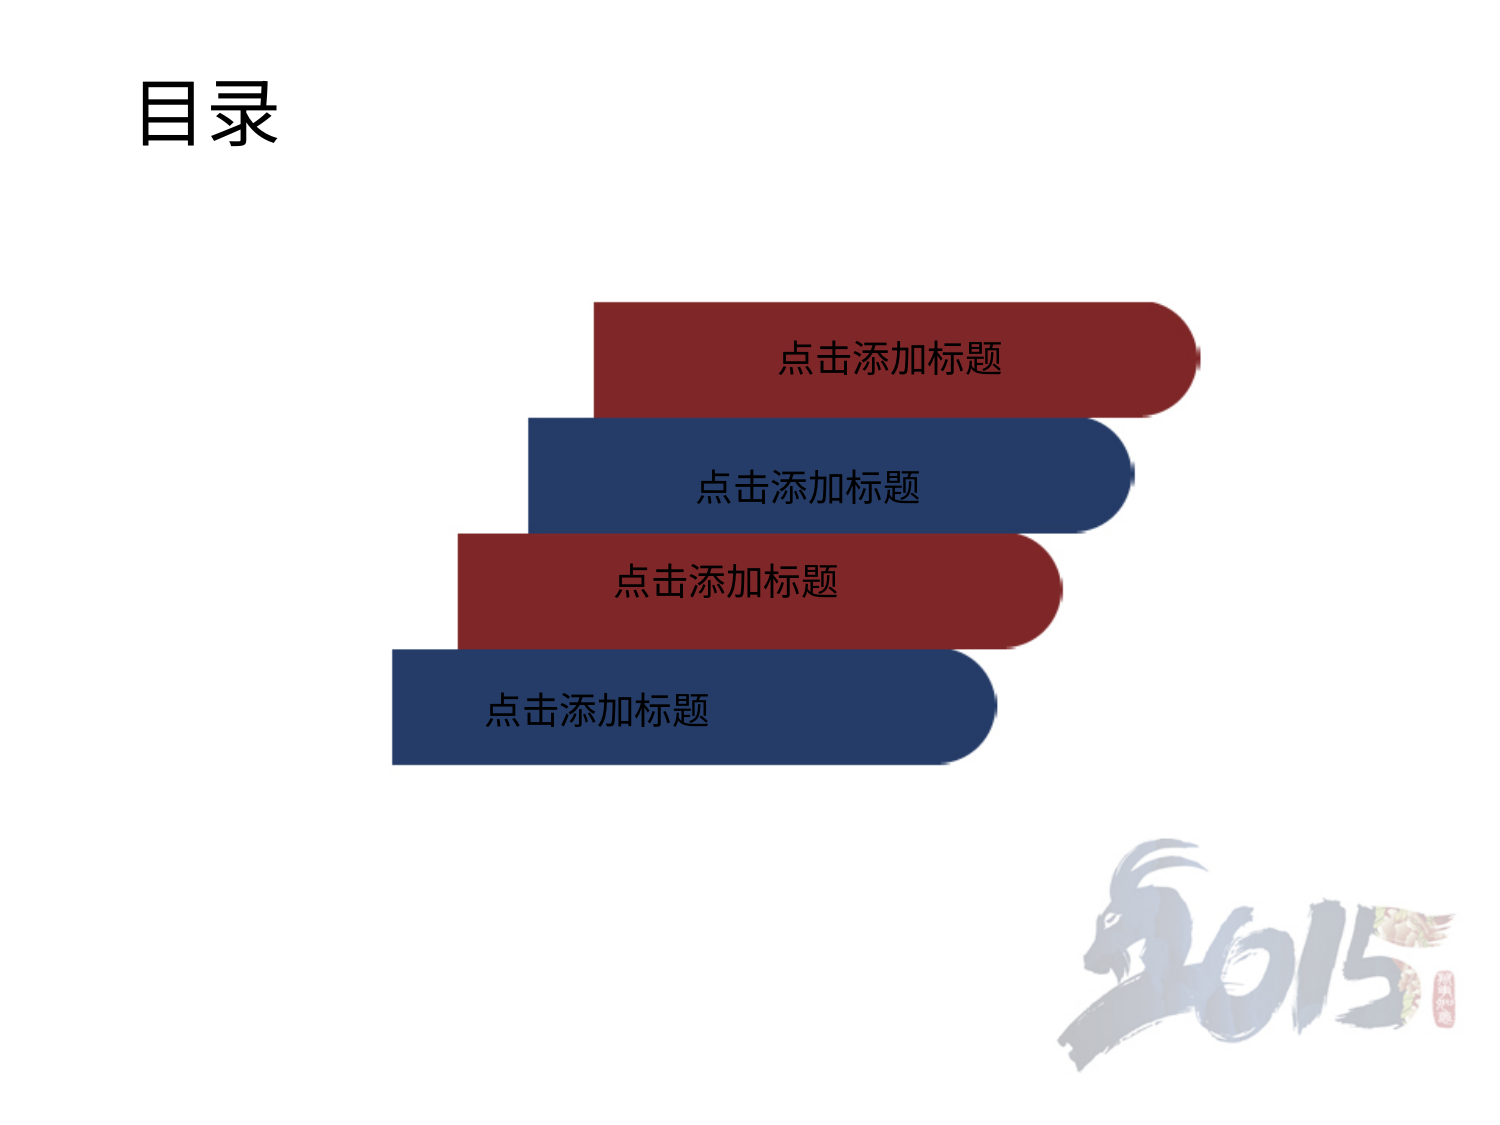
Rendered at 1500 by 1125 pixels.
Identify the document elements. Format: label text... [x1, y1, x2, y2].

text_box 点击添加标题 [470, 679, 725, 740]
text_box 点击添加标题 [598, 550, 854, 611]
text_box 点击添加标题 [680, 456, 936, 517]
text_box 点击添加标题 [762, 328, 1018, 388]
picture [0, 0, 1500, 1125]
text_box 目录 [117, 58, 305, 164]
